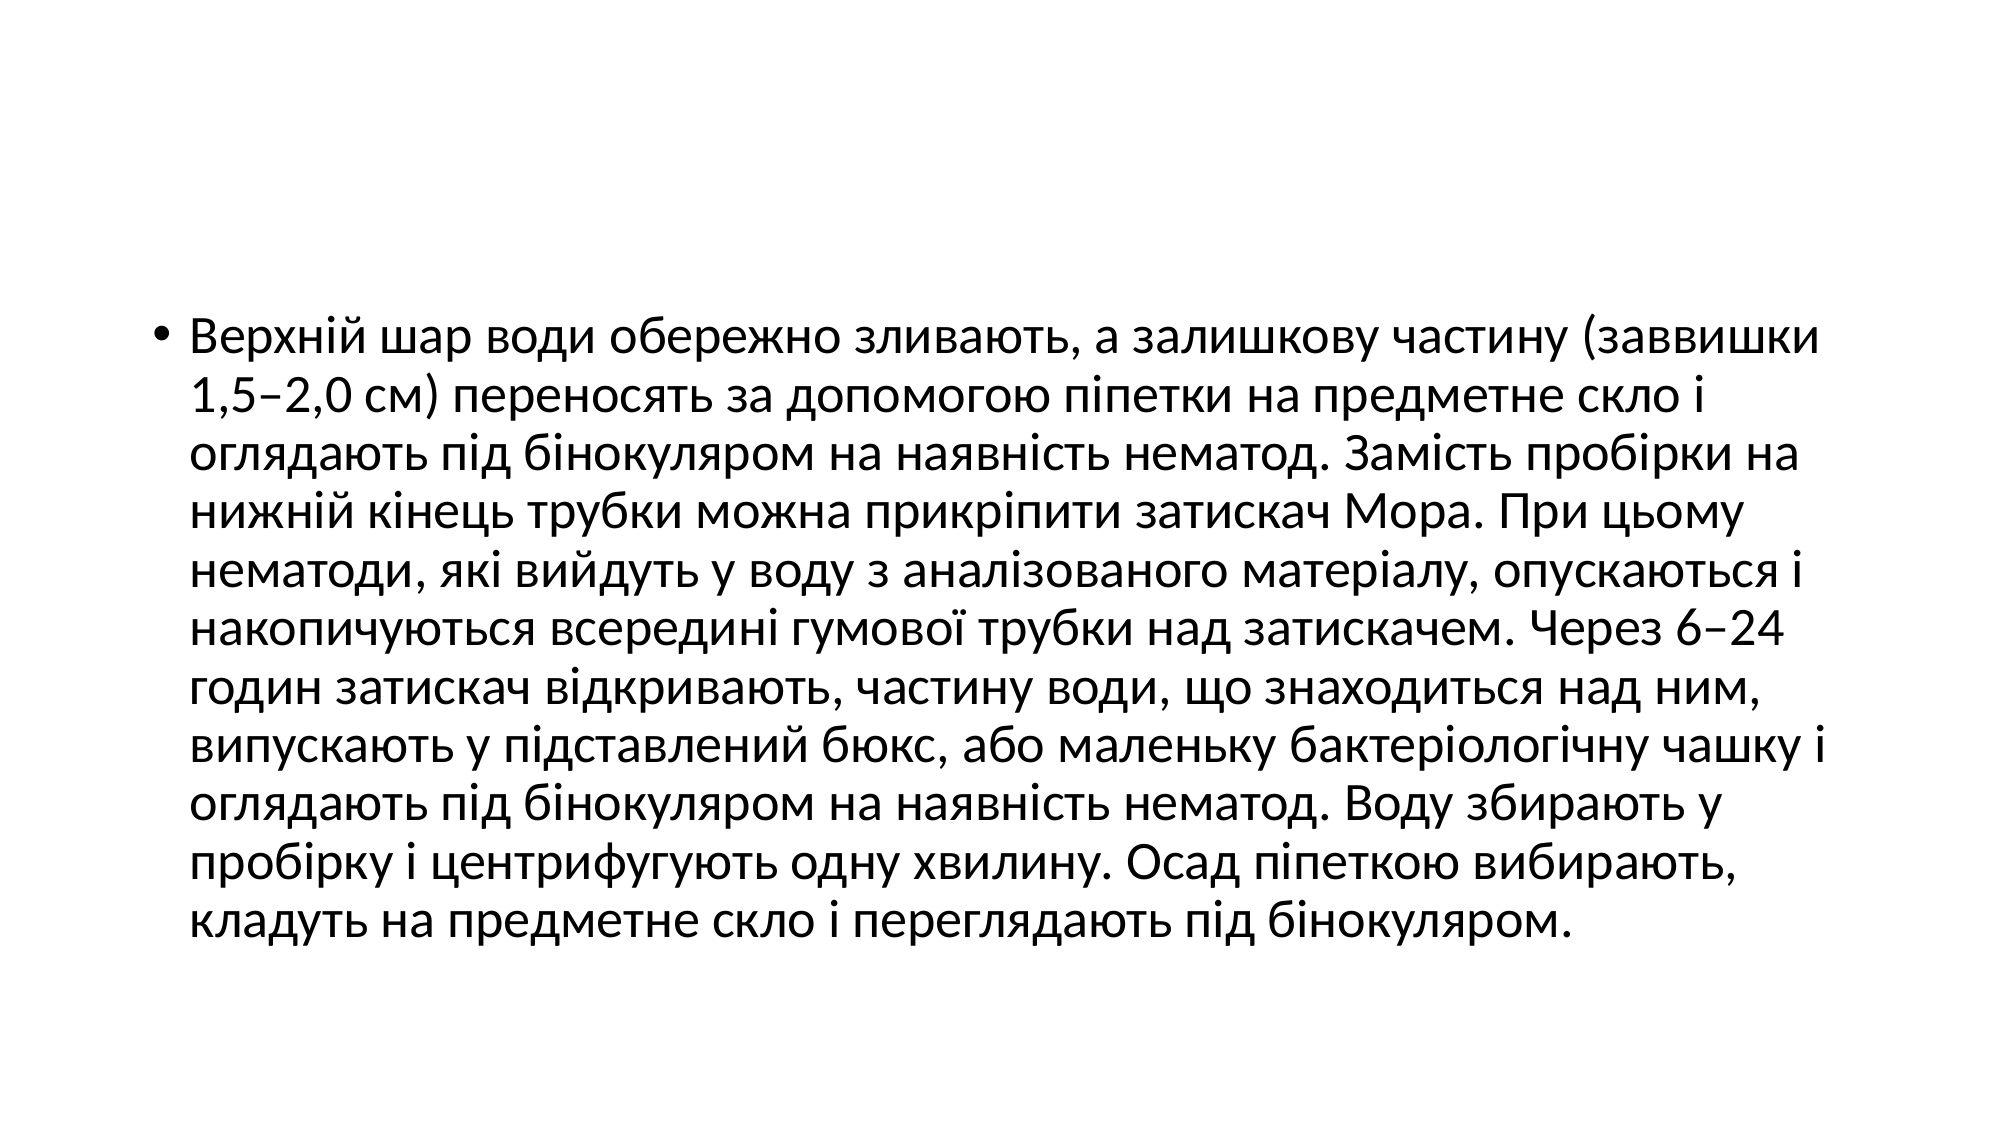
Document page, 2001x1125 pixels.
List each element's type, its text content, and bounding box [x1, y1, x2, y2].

list Верхній шар води обережно зливають, а залишкову частину (заввишки 1,5–2,0 см) переносять за допомогою піпетки на предметне скло і оглядають під бінокуляром на наявність нематод. Замість пробірки на нижній кінець трубки можна прикріпити затискач Мора. При цьому нематоди, які вийдуть у воду з аналізованого матеріалу, опускаються і накопичуються всередині гумової трубки над затискачем. Через 6–24 годин затискач відкривають, частину води, що знаходиться над ним, випускають у підставлений бюкс, або маленьку бактеріологічну чашку і оглядають під бінокуляром на наявність нематод. Воду збирають у пробірку і центрифугують одну хвилину. Осад піпеткою вибирають, кладуть на предметне скло і переглядають під бінокуляром. [137, 299, 1863, 1014]
